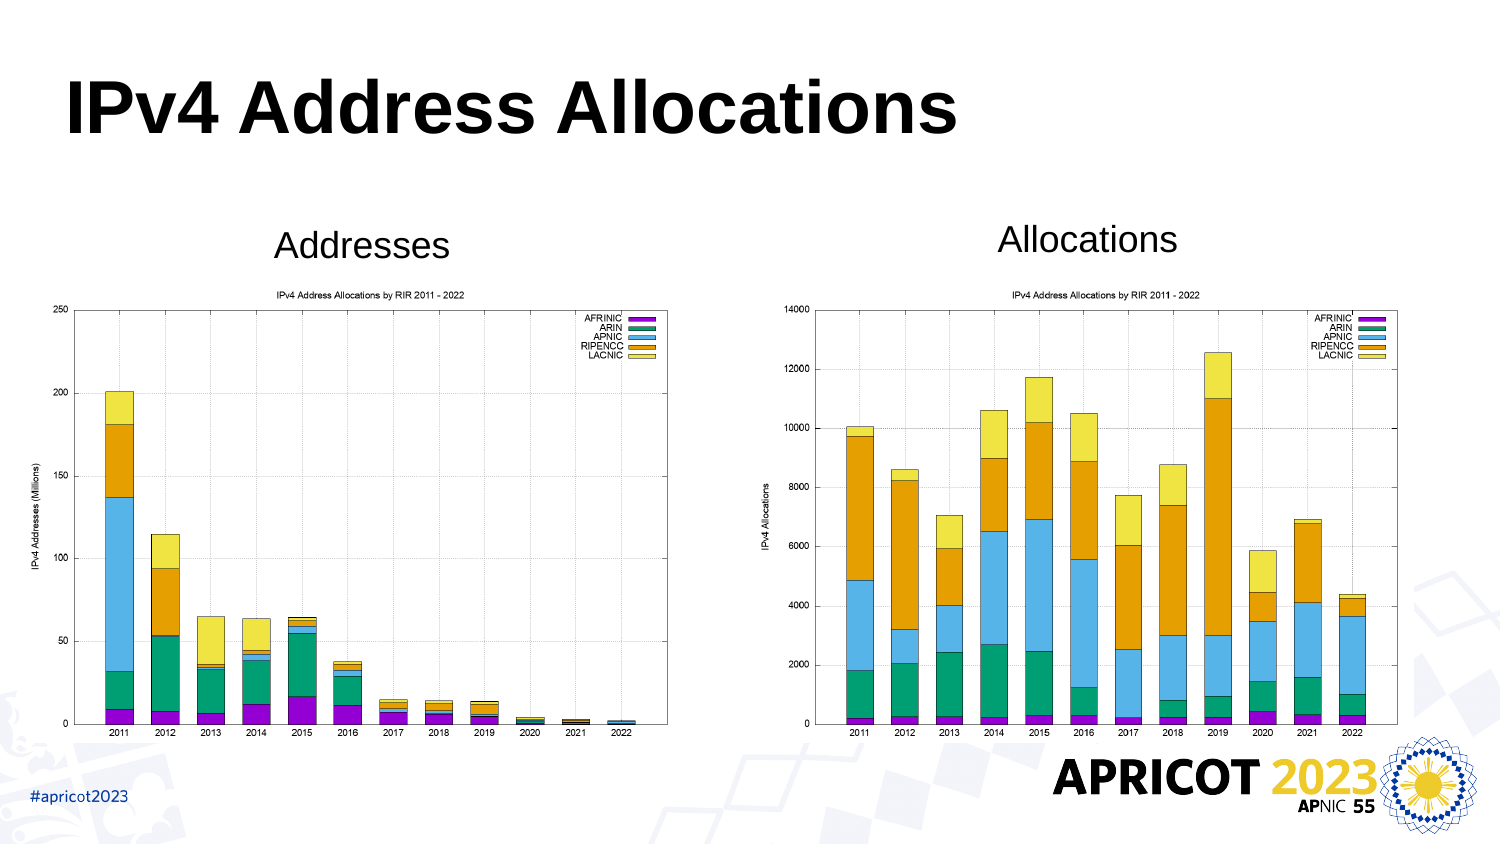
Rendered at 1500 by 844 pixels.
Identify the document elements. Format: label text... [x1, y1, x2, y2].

picture [28, 282, 684, 743]
text_box Allocations [990, 207, 1187, 268]
text_box Addresses [266, 213, 459, 274]
title IPv4 Address Allocations [64, 33, 1436, 175]
picture [758, 282, 1414, 743]
